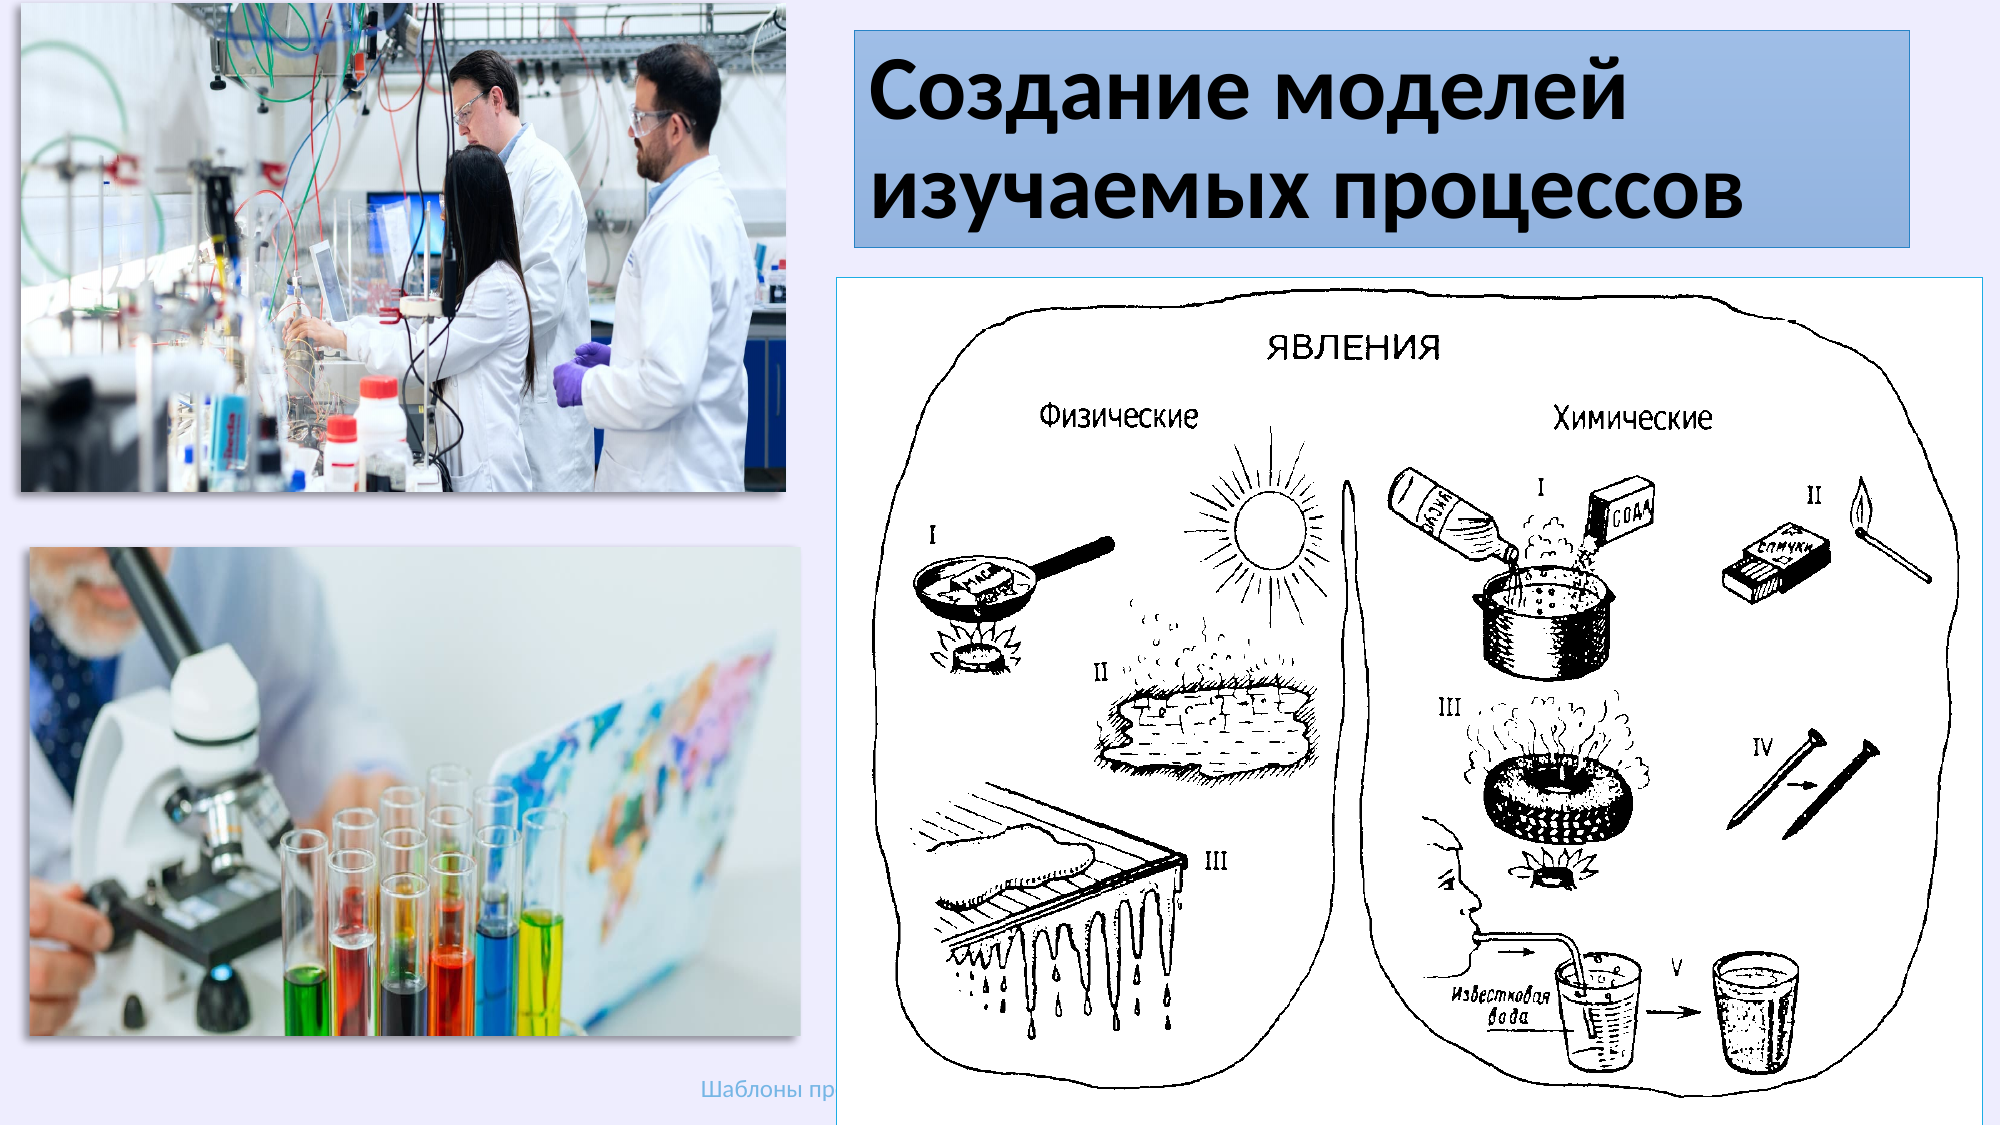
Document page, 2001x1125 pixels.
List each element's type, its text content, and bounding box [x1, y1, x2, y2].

text_box Шаблоны презентаций с сайта presentation-creation.ru [641, 1064, 836, 1125]
title Создание моделей изучаемых процессов [854, 30, 1910, 248]
picture [29, 547, 801, 1036]
picture [21, 3, 786, 492]
picture [836, 277, 1982, 1125]
